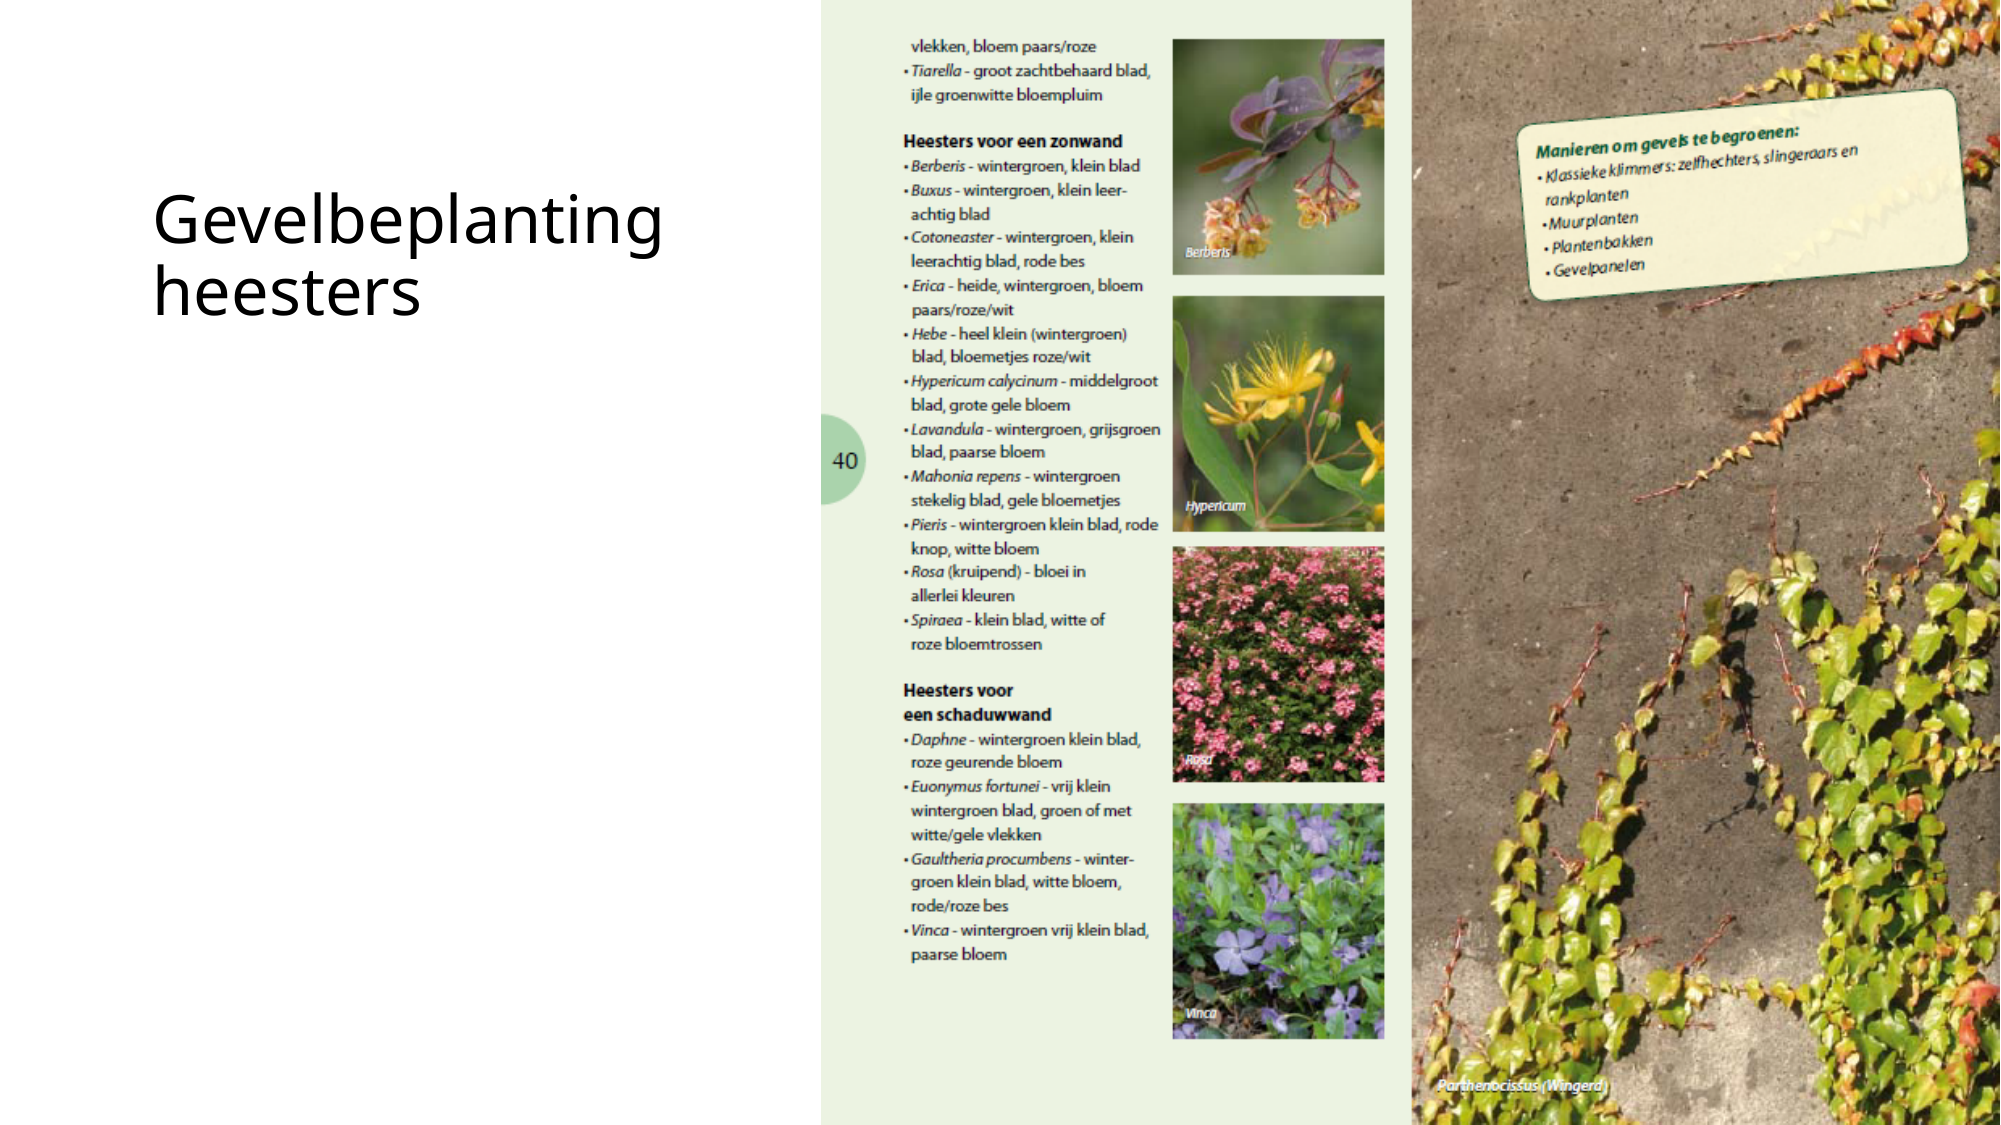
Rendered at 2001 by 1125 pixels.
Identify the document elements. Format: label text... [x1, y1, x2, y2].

title Gevelbeplanting heesters [137, 75, 783, 338]
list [821, 0, 2000, 1125]
